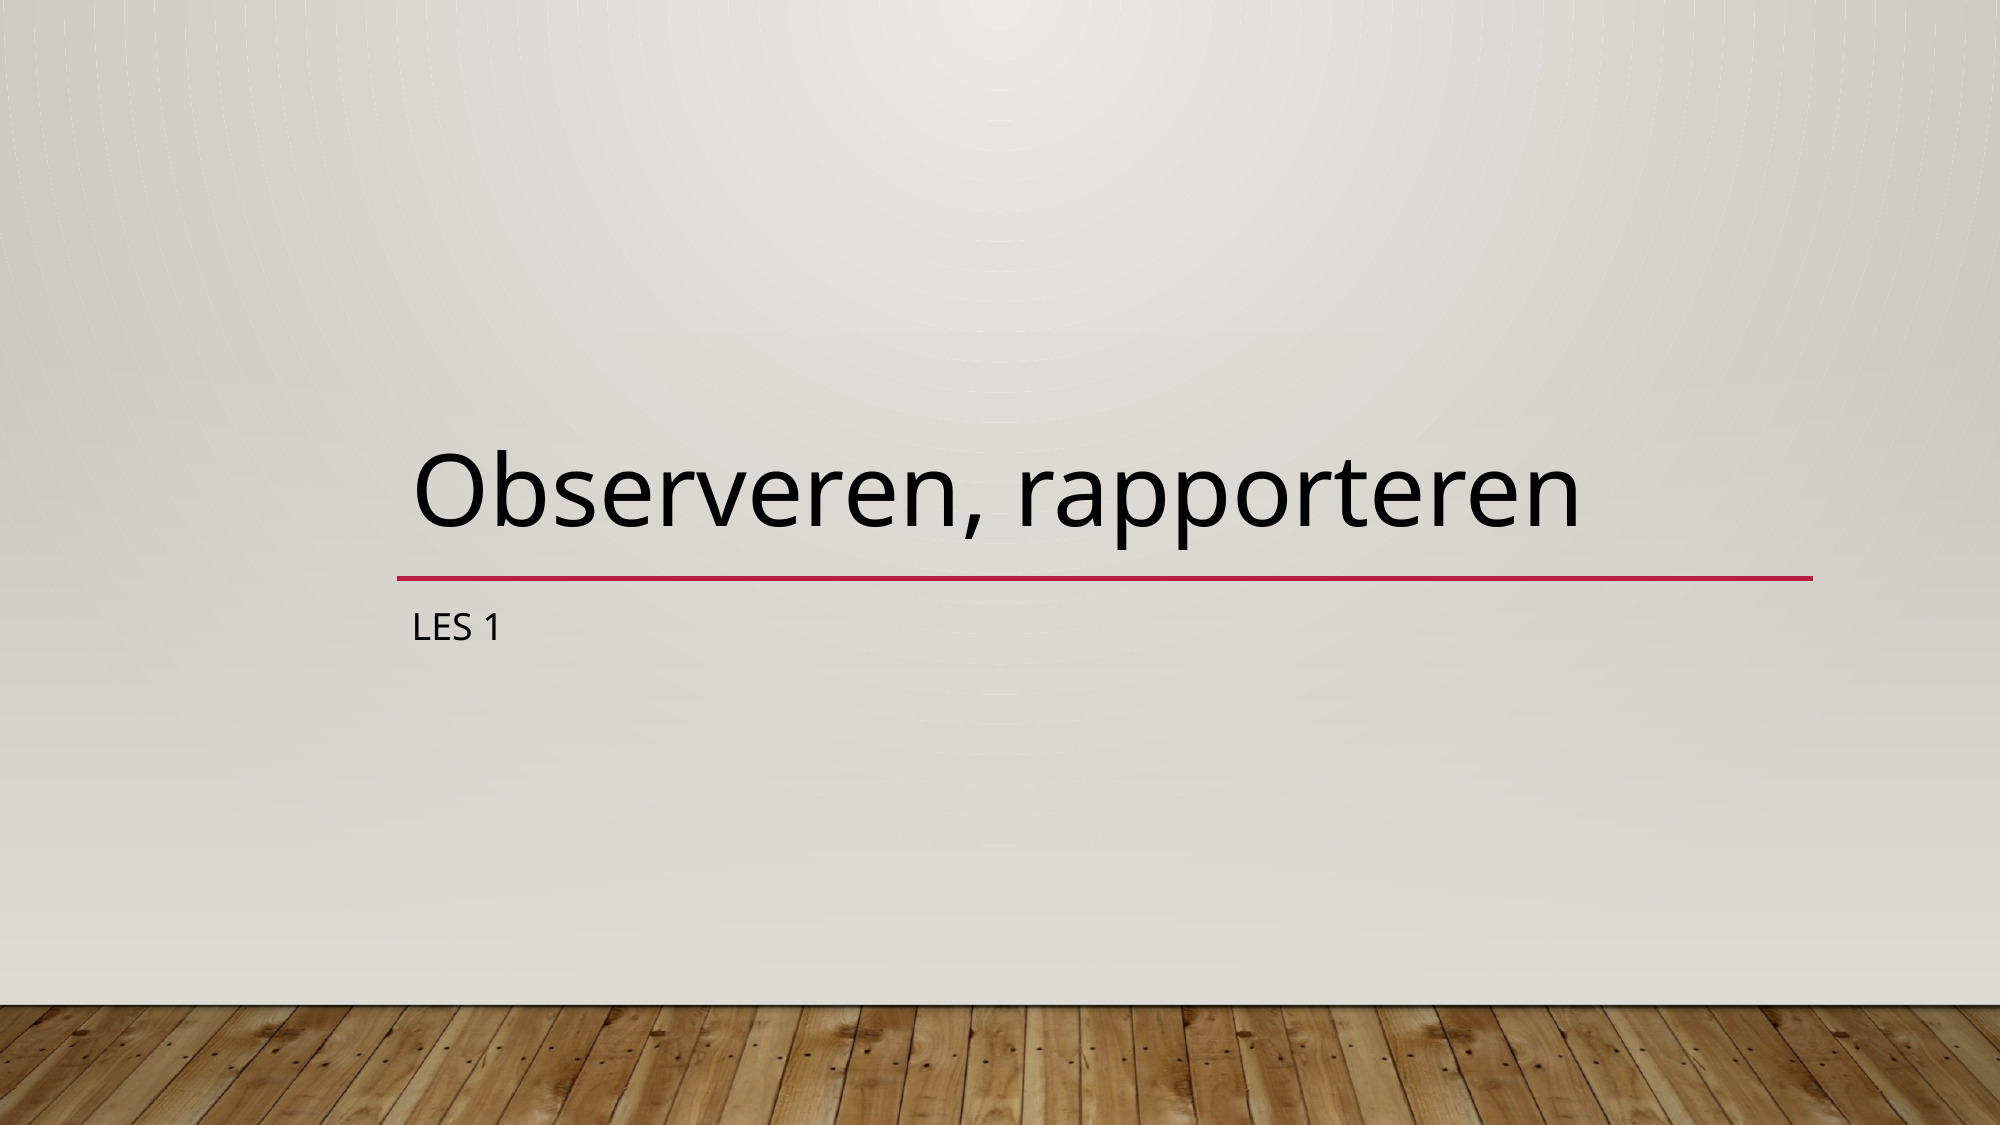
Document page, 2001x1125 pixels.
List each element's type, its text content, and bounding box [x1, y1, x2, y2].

picture [0, 1005, 2000, 1125]
subtitle Les 1 [396, 579, 1814, 740]
title Observeren, rapporteren [396, 131, 1814, 549]
